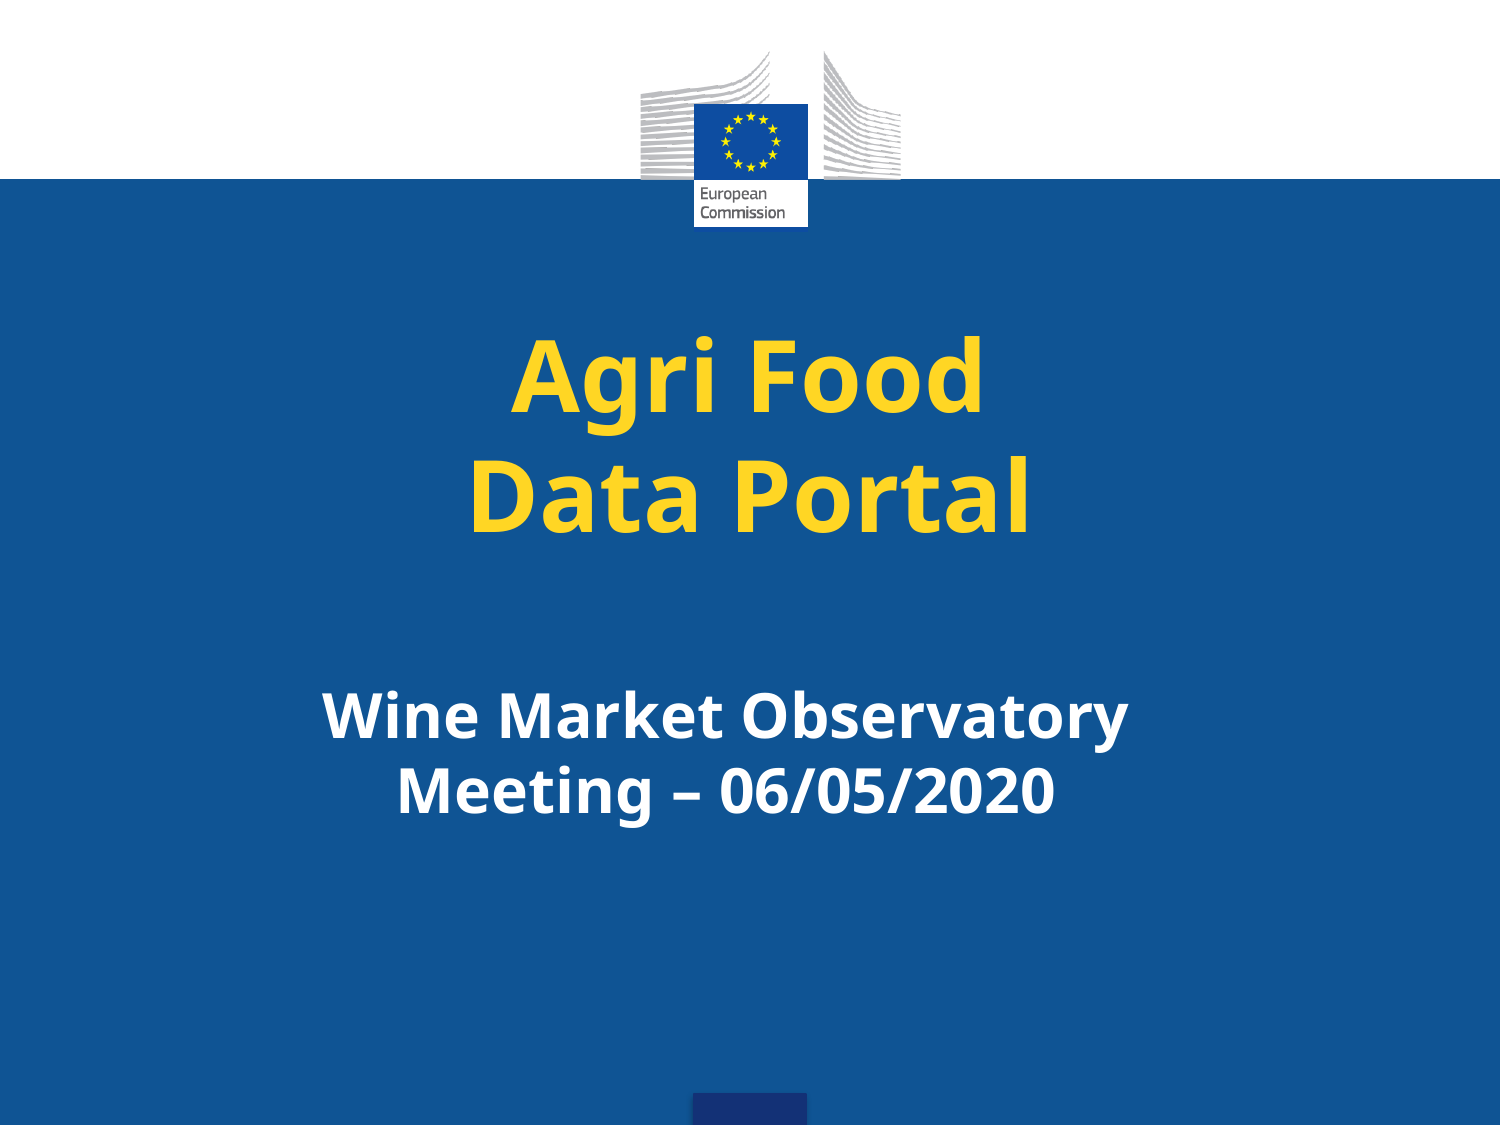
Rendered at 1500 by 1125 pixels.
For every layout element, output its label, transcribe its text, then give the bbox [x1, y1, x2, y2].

list Wine Market Observatory Meeting – 06/05/2020 [253, 668, 1200, 977]
title Agri Food Data Portal [348, 266, 1093, 599]
